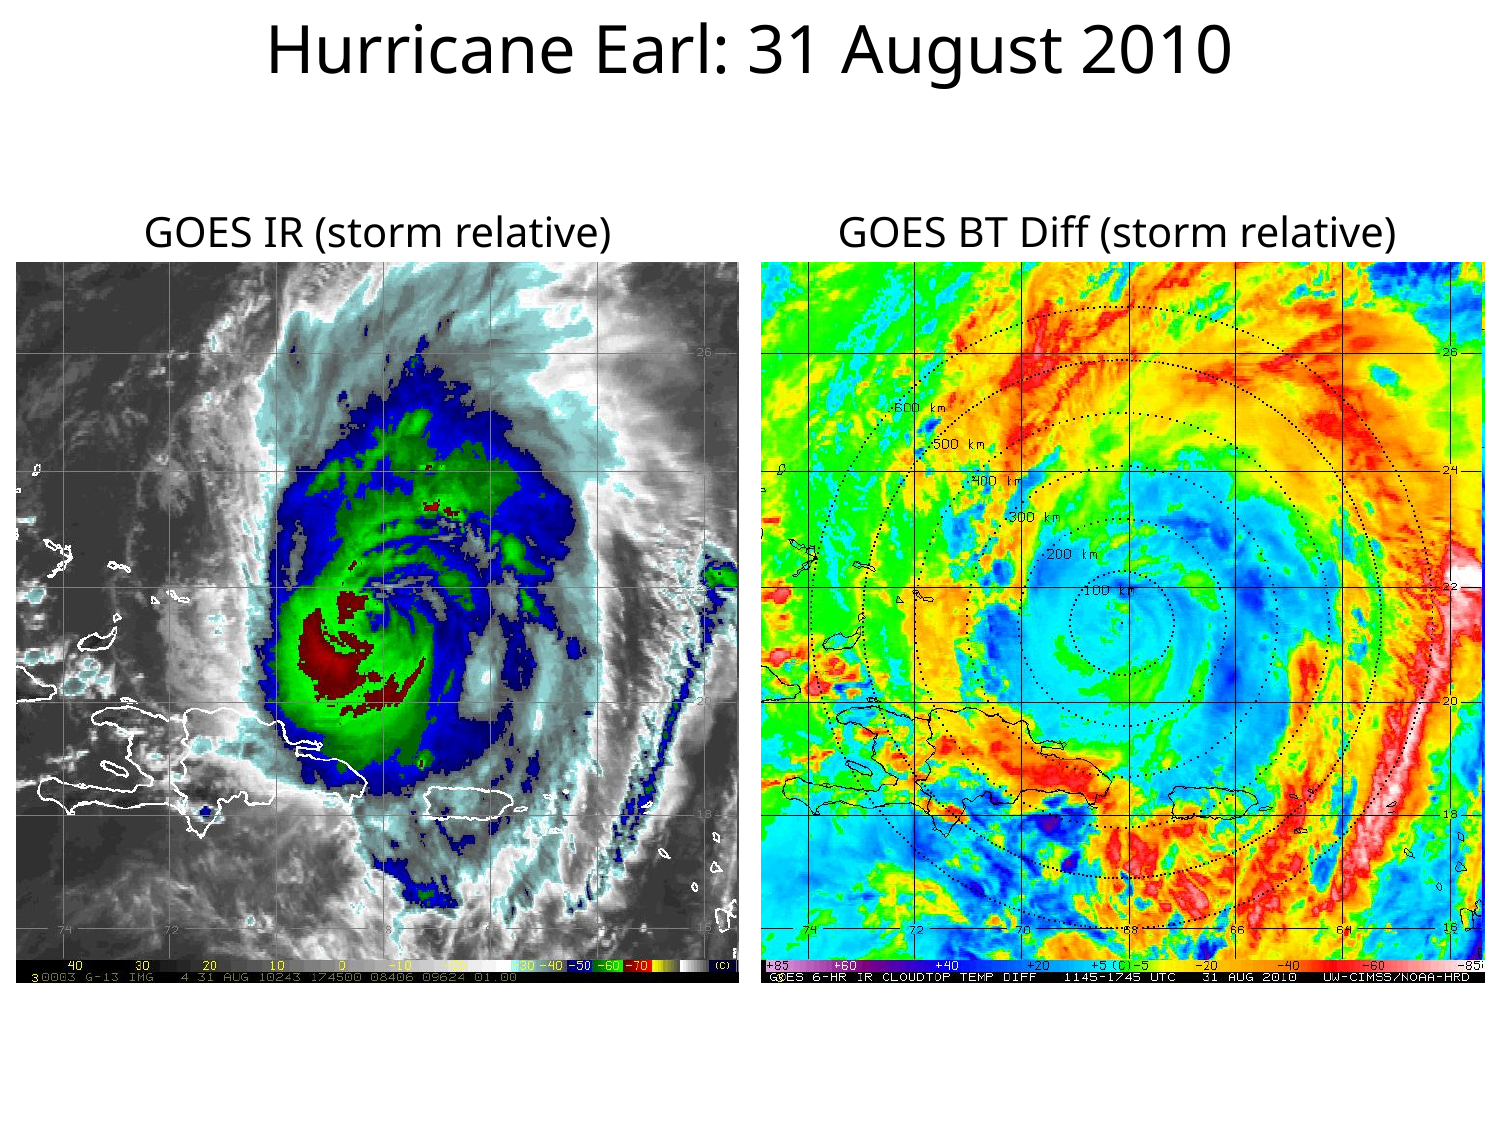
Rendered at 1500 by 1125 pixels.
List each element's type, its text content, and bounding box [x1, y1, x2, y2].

text_box Hurricane Earl: 31 August 2010 [0, 0, 1500, 95]
text_box GOES BT Diff (storm relative) [736, 198, 1498, 264]
text_box GOES IR (storm relative) [18, 198, 736, 259]
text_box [16, 262, 1483, 983]
